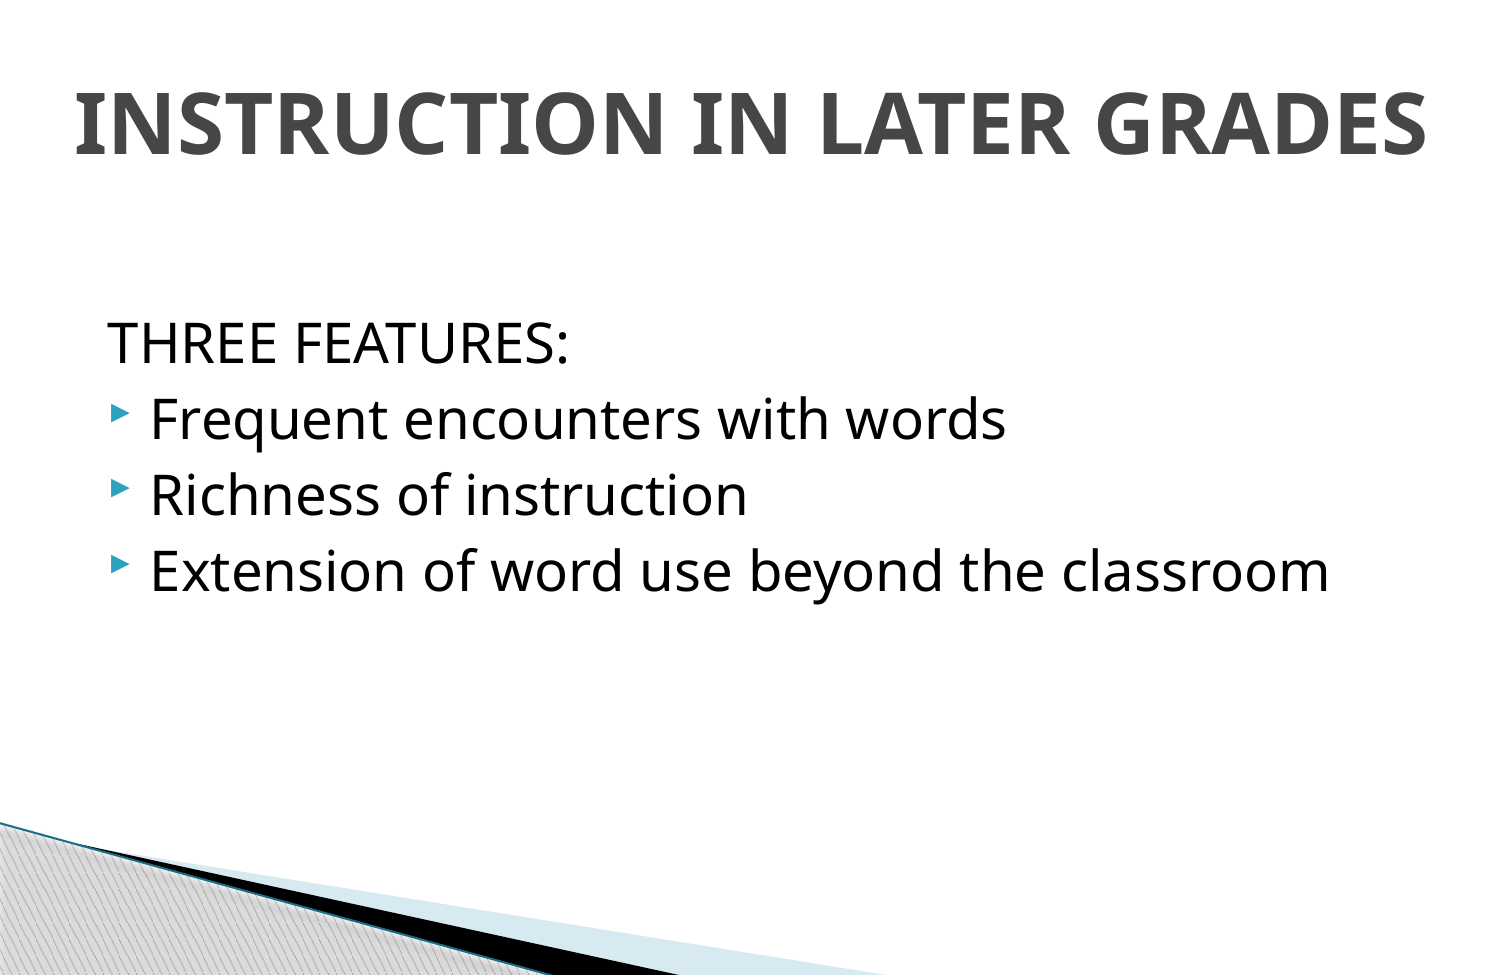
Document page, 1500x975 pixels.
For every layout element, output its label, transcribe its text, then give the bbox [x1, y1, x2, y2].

list THREE FEATURES: Frequent encounters with words Richness of instruction Extension of word use beyond the classroom [74, 299, 1426, 888]
title INSTRUCTION IN LATER GRADES [37, 39, 1463, 202]
